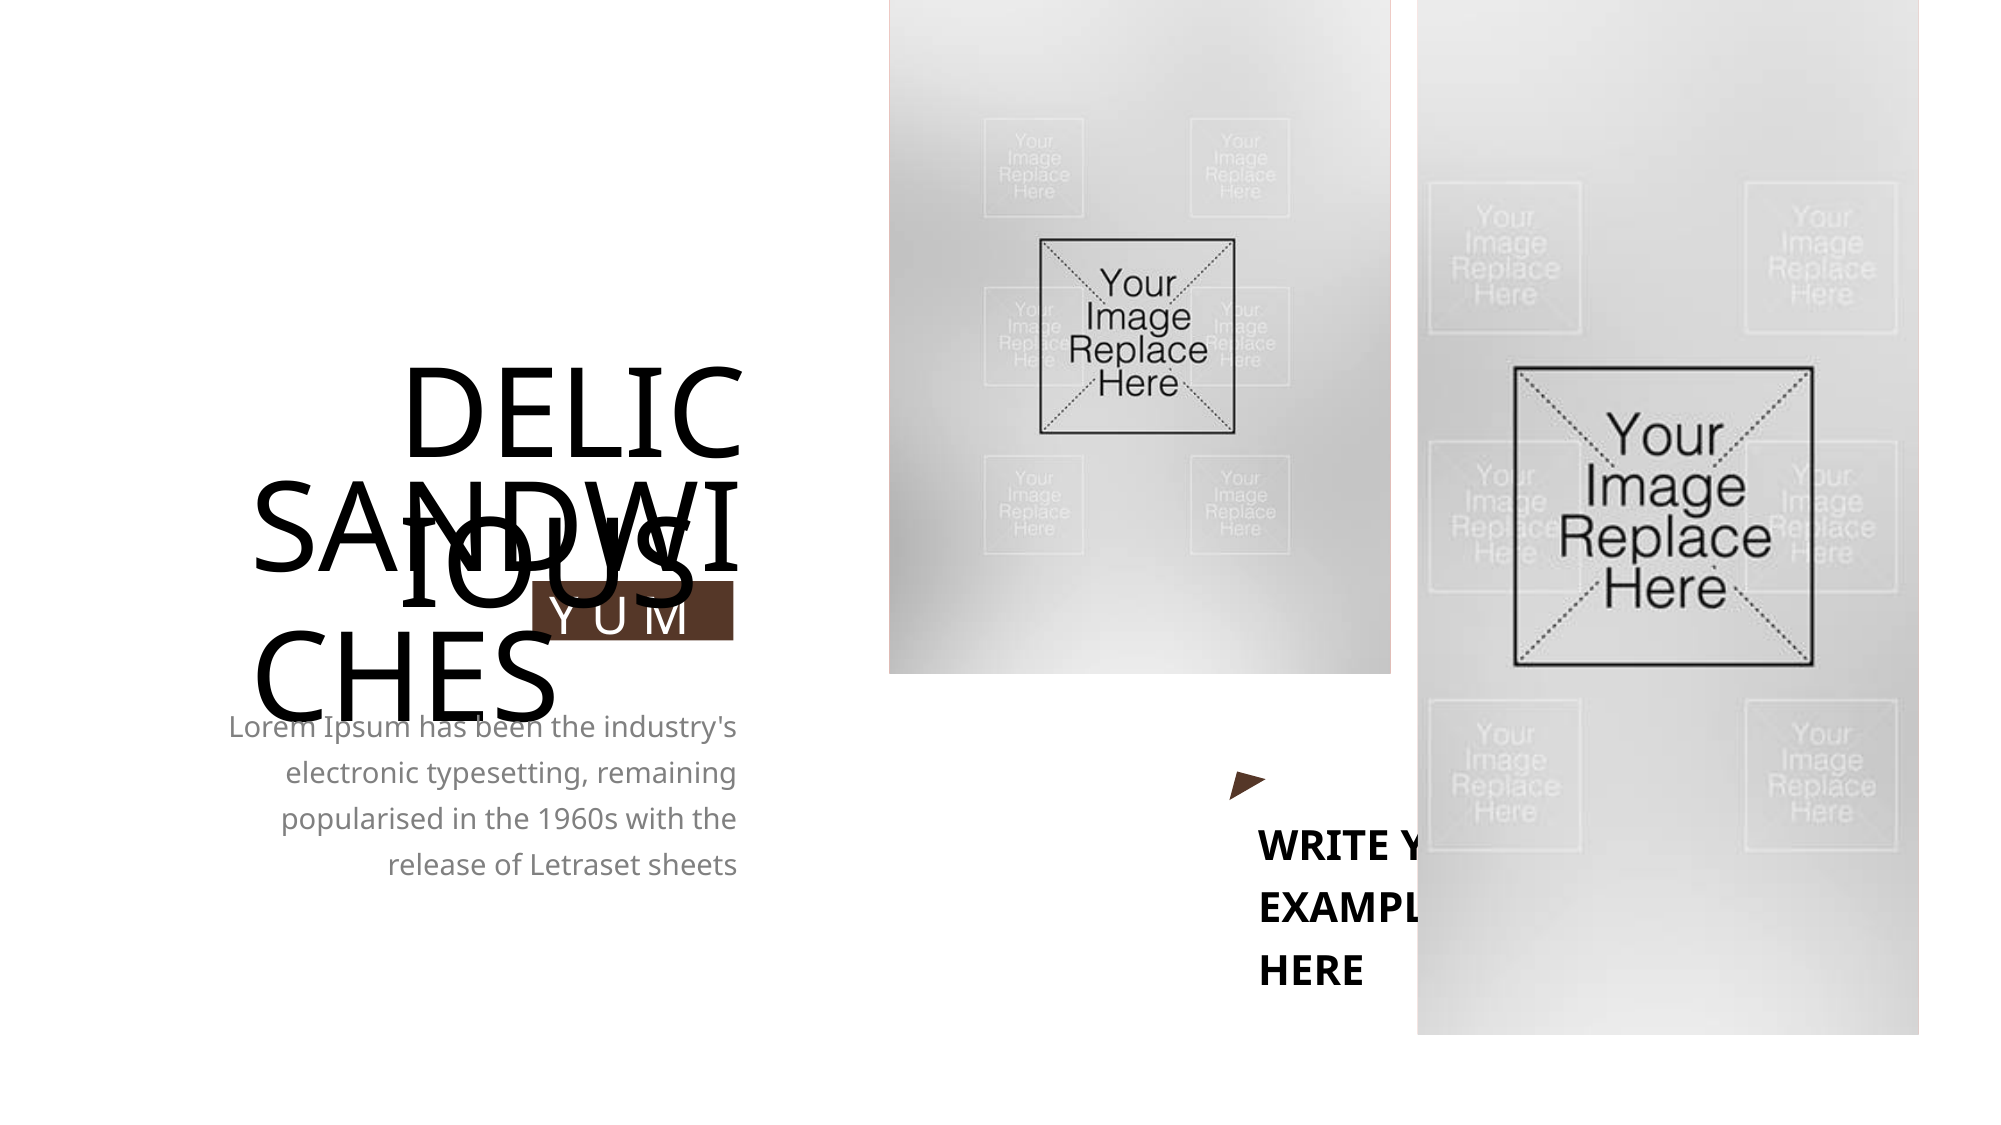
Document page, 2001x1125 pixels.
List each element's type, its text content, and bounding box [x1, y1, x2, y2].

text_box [532, 575, 753, 654]
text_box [1232, 774, 1417, 999]
text_box SANDWICHES [235, 439, 773, 755]
picture [1417, 0, 1919, 1035]
text_box Lorem Ipsum has been the industry's electronic typesetting, remaining popularised in the 1960s with the release of Letraset sheets [185, 690, 753, 889]
picture [889, 0, 1391, 674]
text_box DELICIOUS [384, 324, 764, 439]
